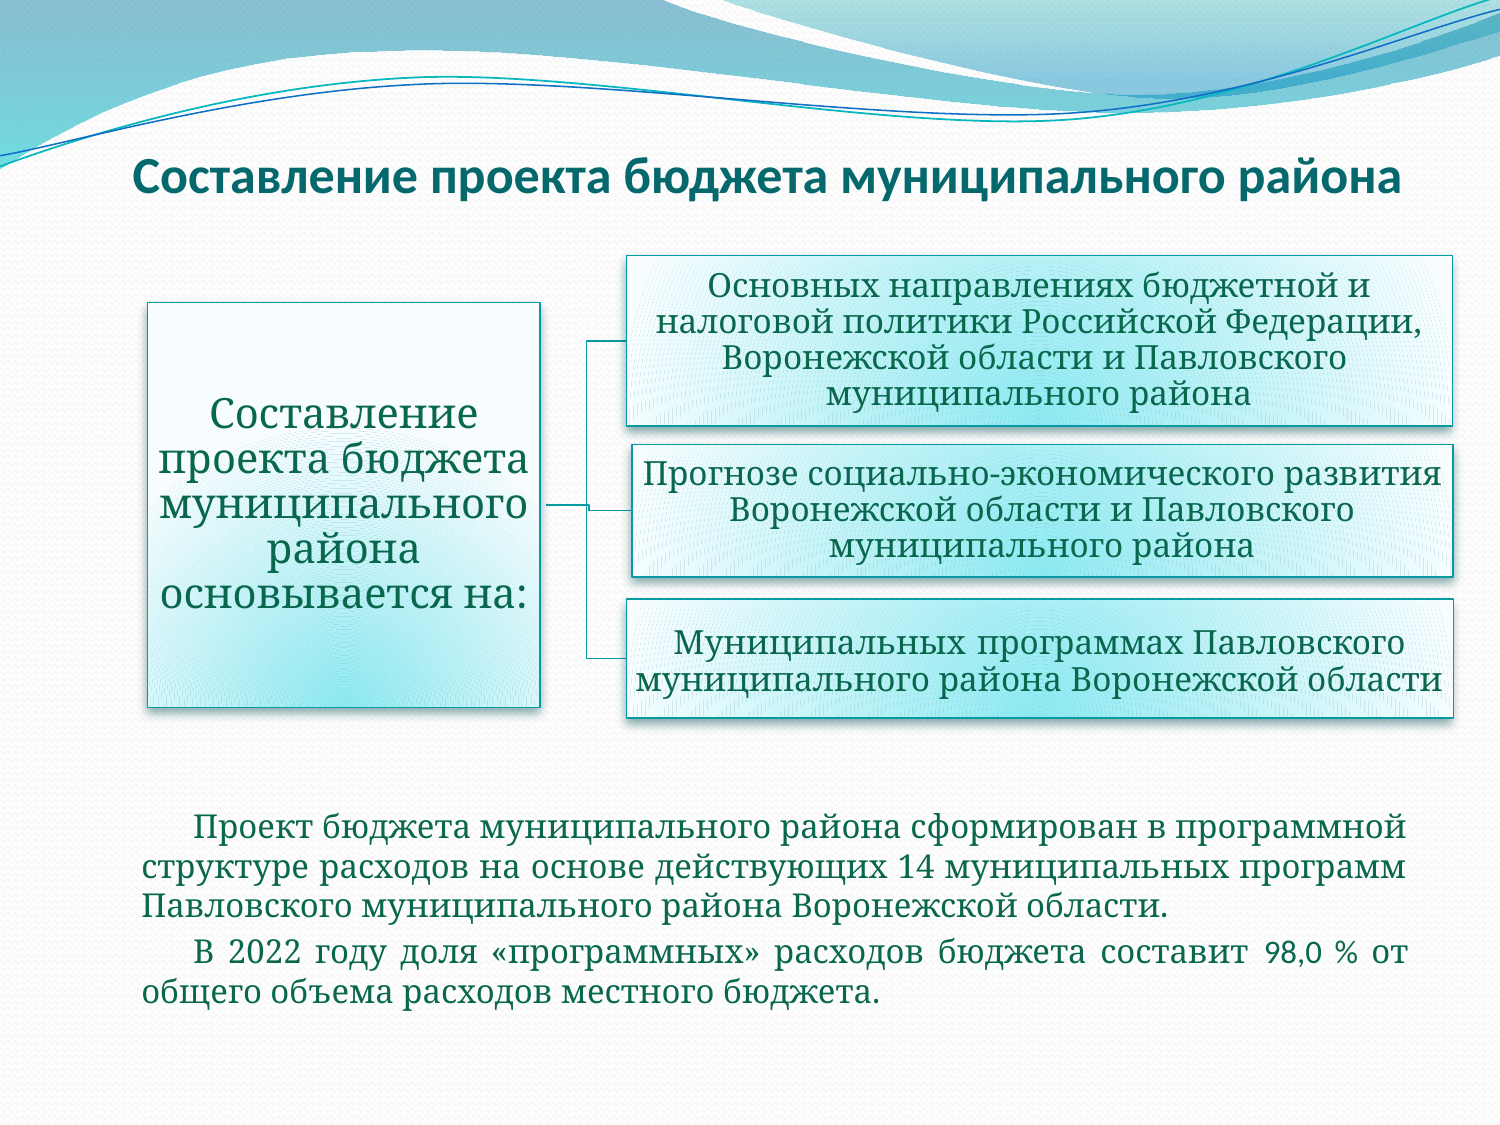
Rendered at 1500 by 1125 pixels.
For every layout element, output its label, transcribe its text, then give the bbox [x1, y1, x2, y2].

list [147, 255, 1471, 858]
table_cell Плановый период, 2 года [140, 798, 1424, 872]
list Проект бюджета муниципального района сформирован в программной структуре расходов на основе действующих 14 муниципальных программ Павловского муниципального района Воронежской области. В 2022 году доля «программных» расходов бюджета составит 98,0 % от общего объема расходов местного бюджета. [119, 798, 1424, 1059]
title Составление проекта бюджета муниципального района [112, 78, 1424, 204]
